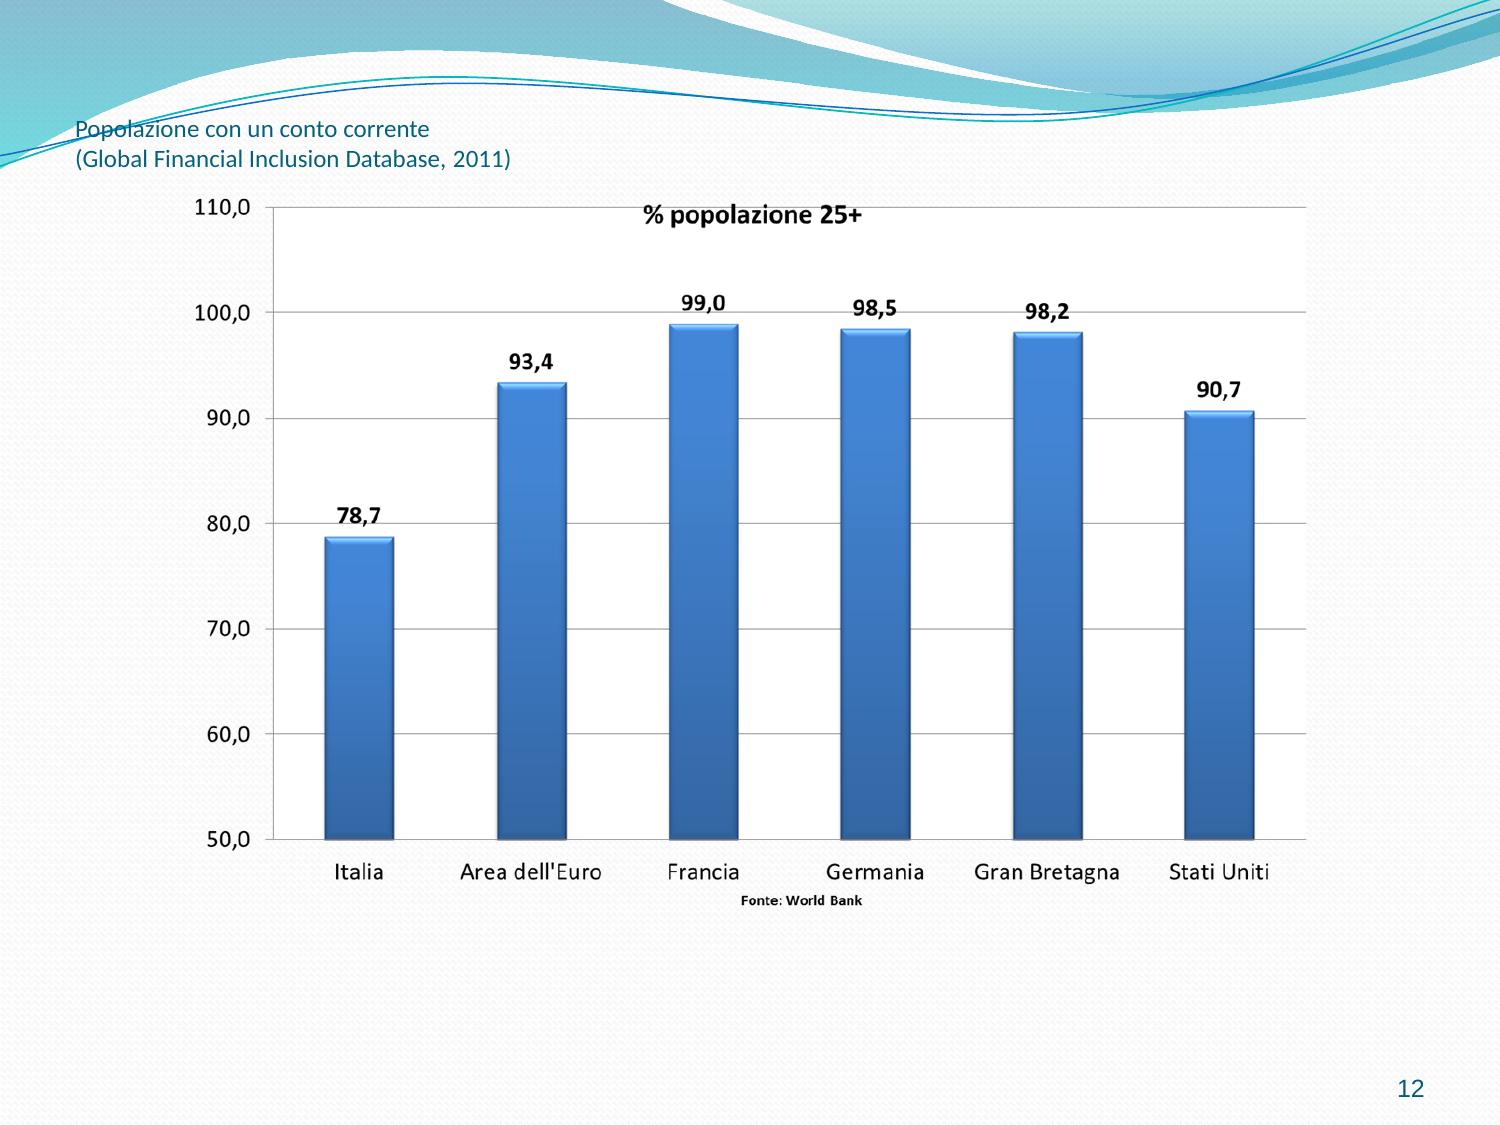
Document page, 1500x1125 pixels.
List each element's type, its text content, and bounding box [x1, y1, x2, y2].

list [182, 184, 1322, 928]
slide_number 12 [1299, 1042, 1425, 1103]
title Popolazione con un conto corrente (Global Financial Inclusion Database, 2011) [75, 115, 1425, 173]
